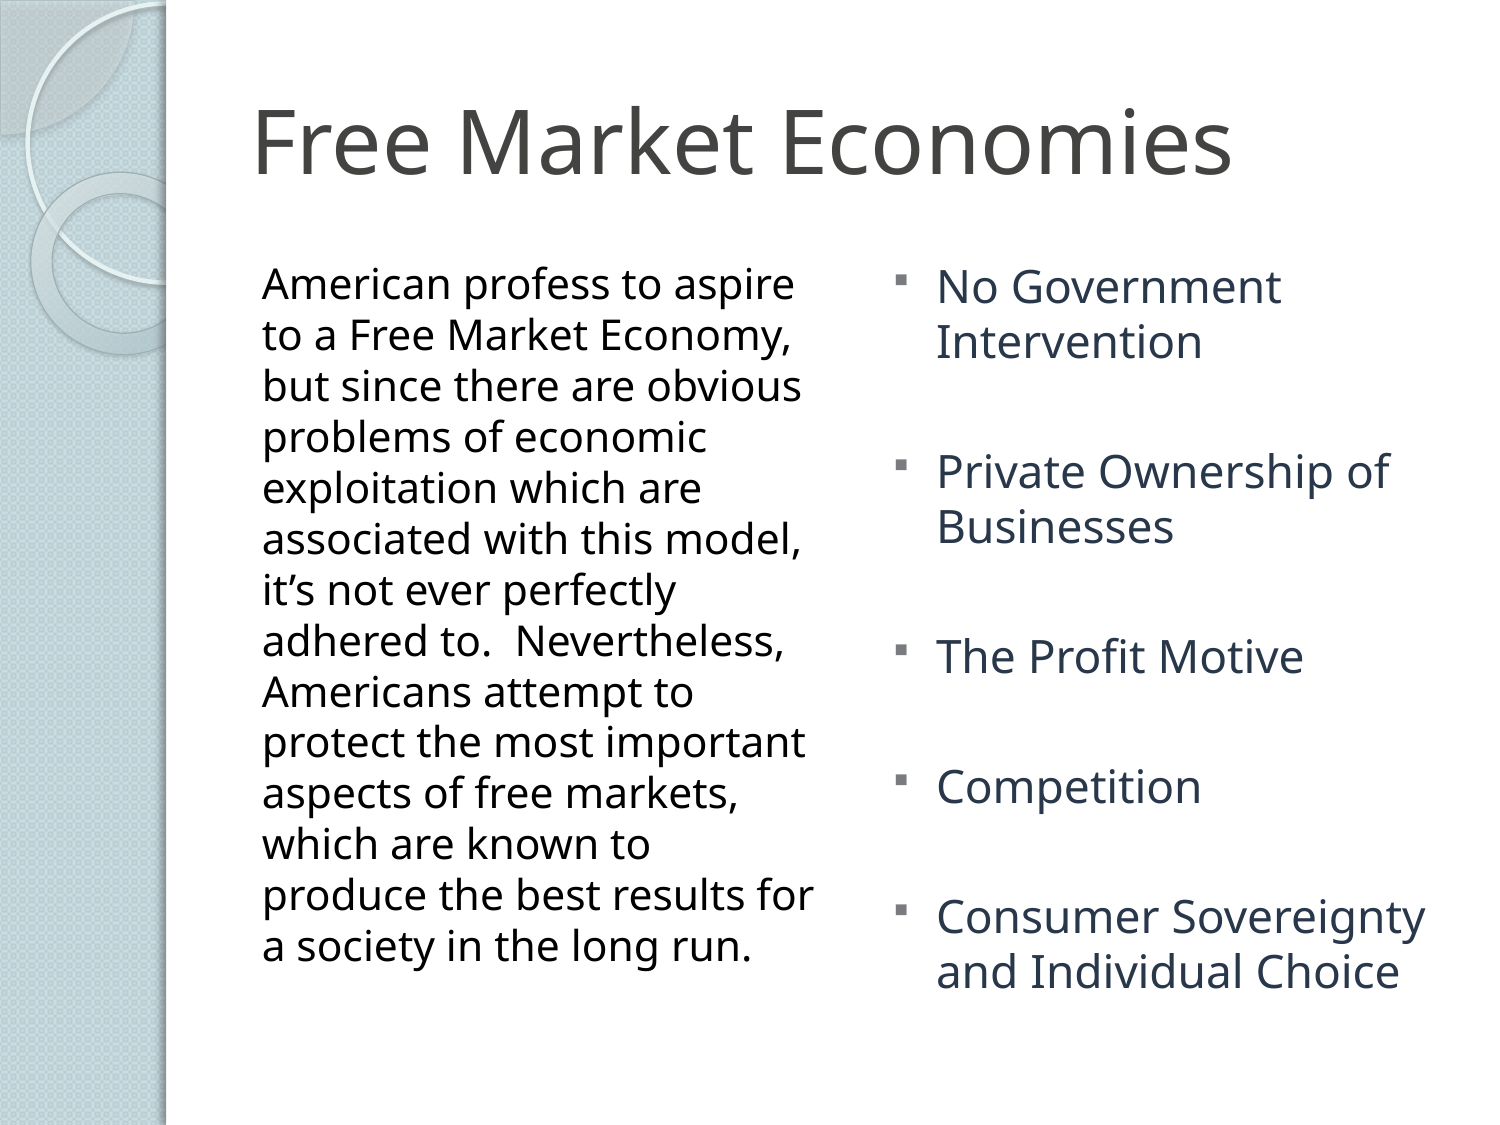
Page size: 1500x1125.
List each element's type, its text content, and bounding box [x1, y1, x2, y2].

list No Government Intervention Private Ownership of Businesses The Profit Motive Competition Consumer Sovereignty and Individual Choice [865, 249, 1466, 1015]
list American profess to aspire to a Free Market Economy, but since there are obvious problems of economic exploitation which are associated with this model, it’s not ever perfectly adhered to. Nevertheless, Americans attempt to protect the most important aspects of free markets, which are known to produce the best results for a society in the long run. [235, 249, 836, 1015]
title Free Market Economies [235, 45, 1466, 233]
